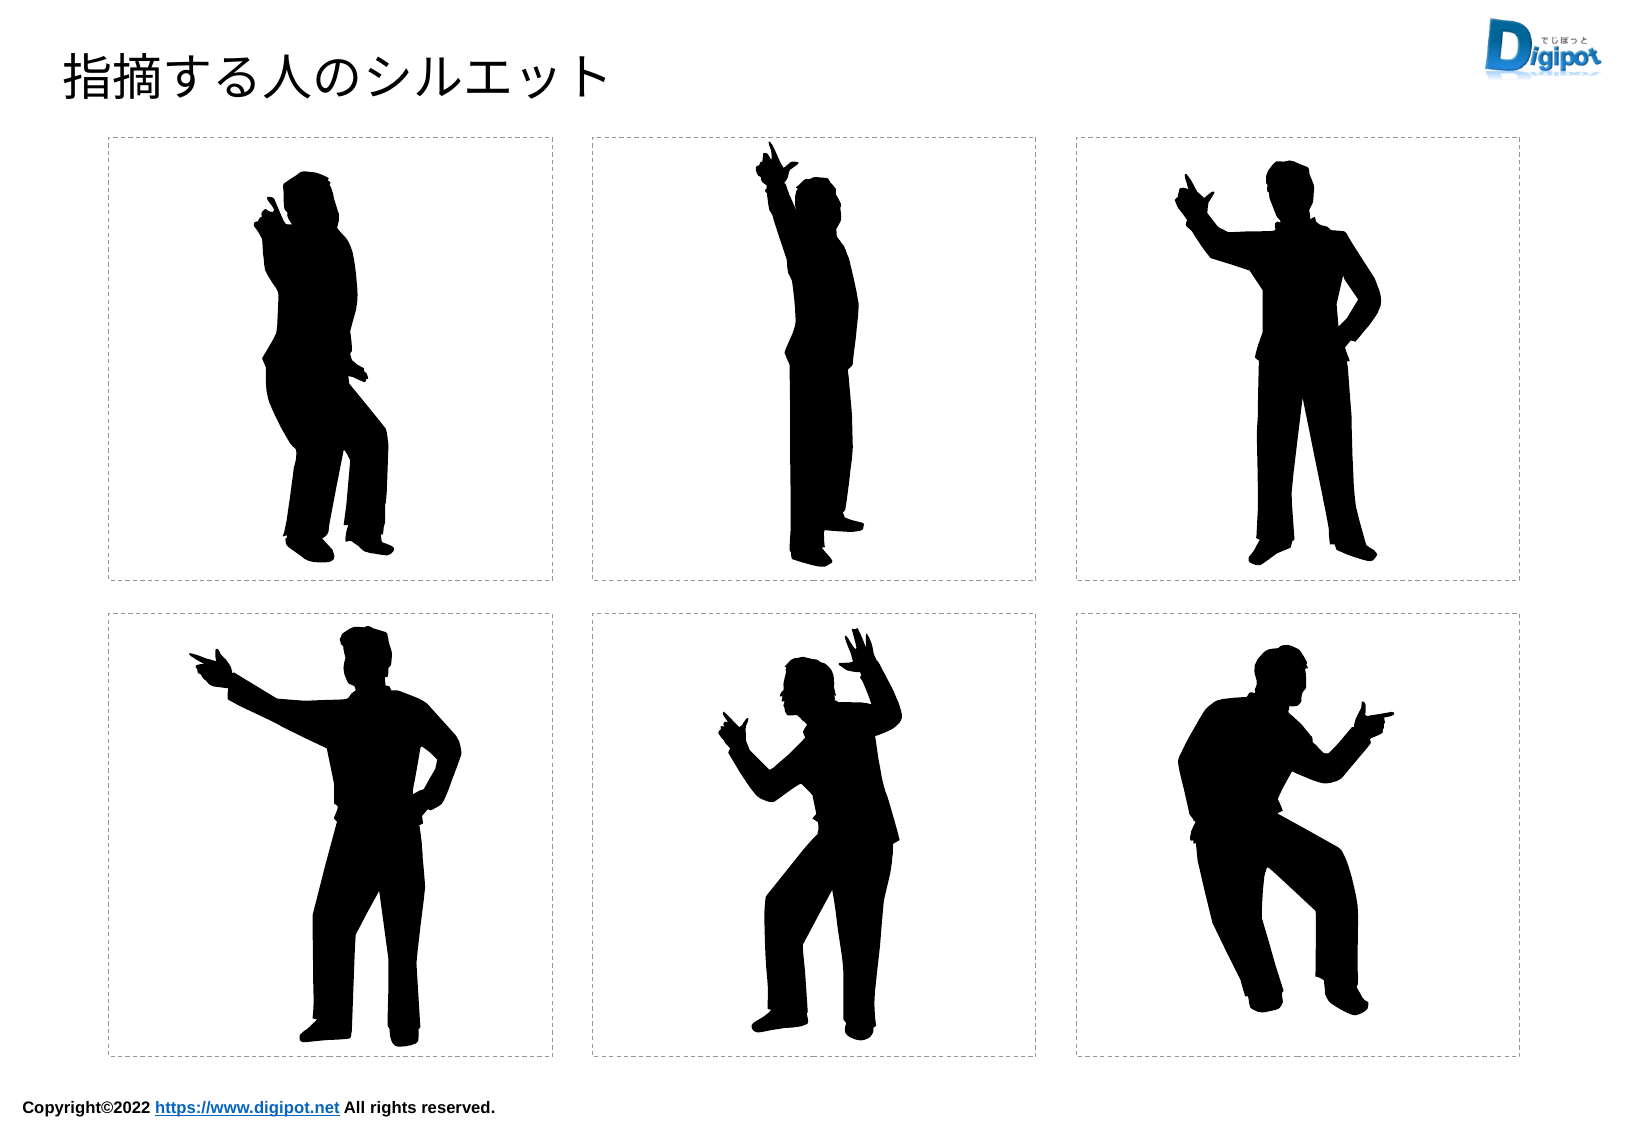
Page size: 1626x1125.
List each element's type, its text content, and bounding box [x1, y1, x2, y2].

text_box [1177, 645, 1395, 1016]
text_box [189, 626, 462, 1047]
text_box [1174, 160, 1382, 566]
picture [1485, 18, 1602, 82]
text_box [755, 141, 865, 567]
text_box [718, 628, 902, 1041]
text_box 指摘する人のシルエット [48, 38, 628, 113]
text_box [253, 171, 395, 563]
